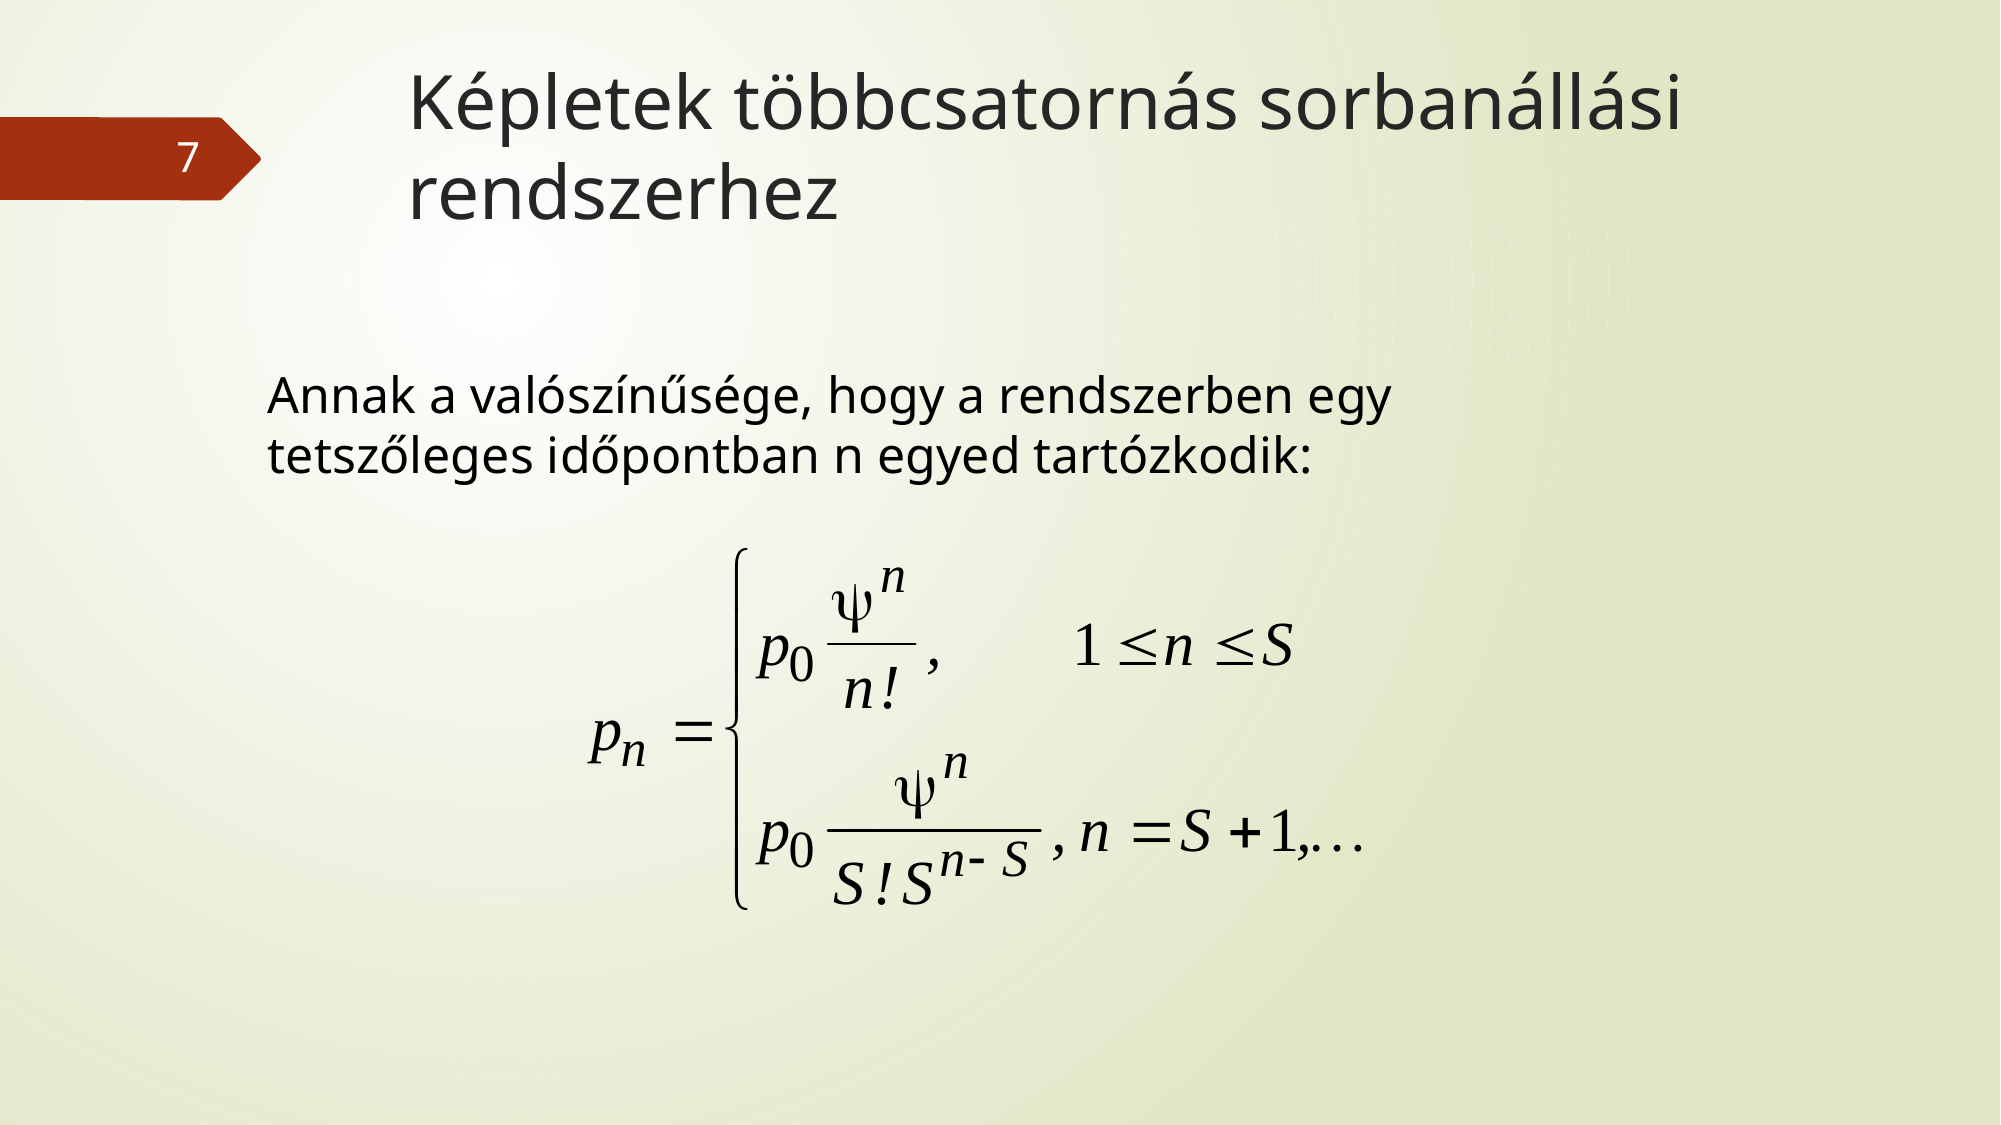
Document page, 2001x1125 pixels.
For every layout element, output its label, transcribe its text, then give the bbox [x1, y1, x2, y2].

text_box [574, 535, 1378, 924]
text_box Annak a valószínűsége, hogy a rendszerben egy tetszőleges időpontban n egyed tartózkodik: [253, 355, 1535, 491]
slide_number 7 [87, 129, 216, 190]
title Képletek többcsatornás sorbanállási rendszerhez [392, 47, 1732, 313]
